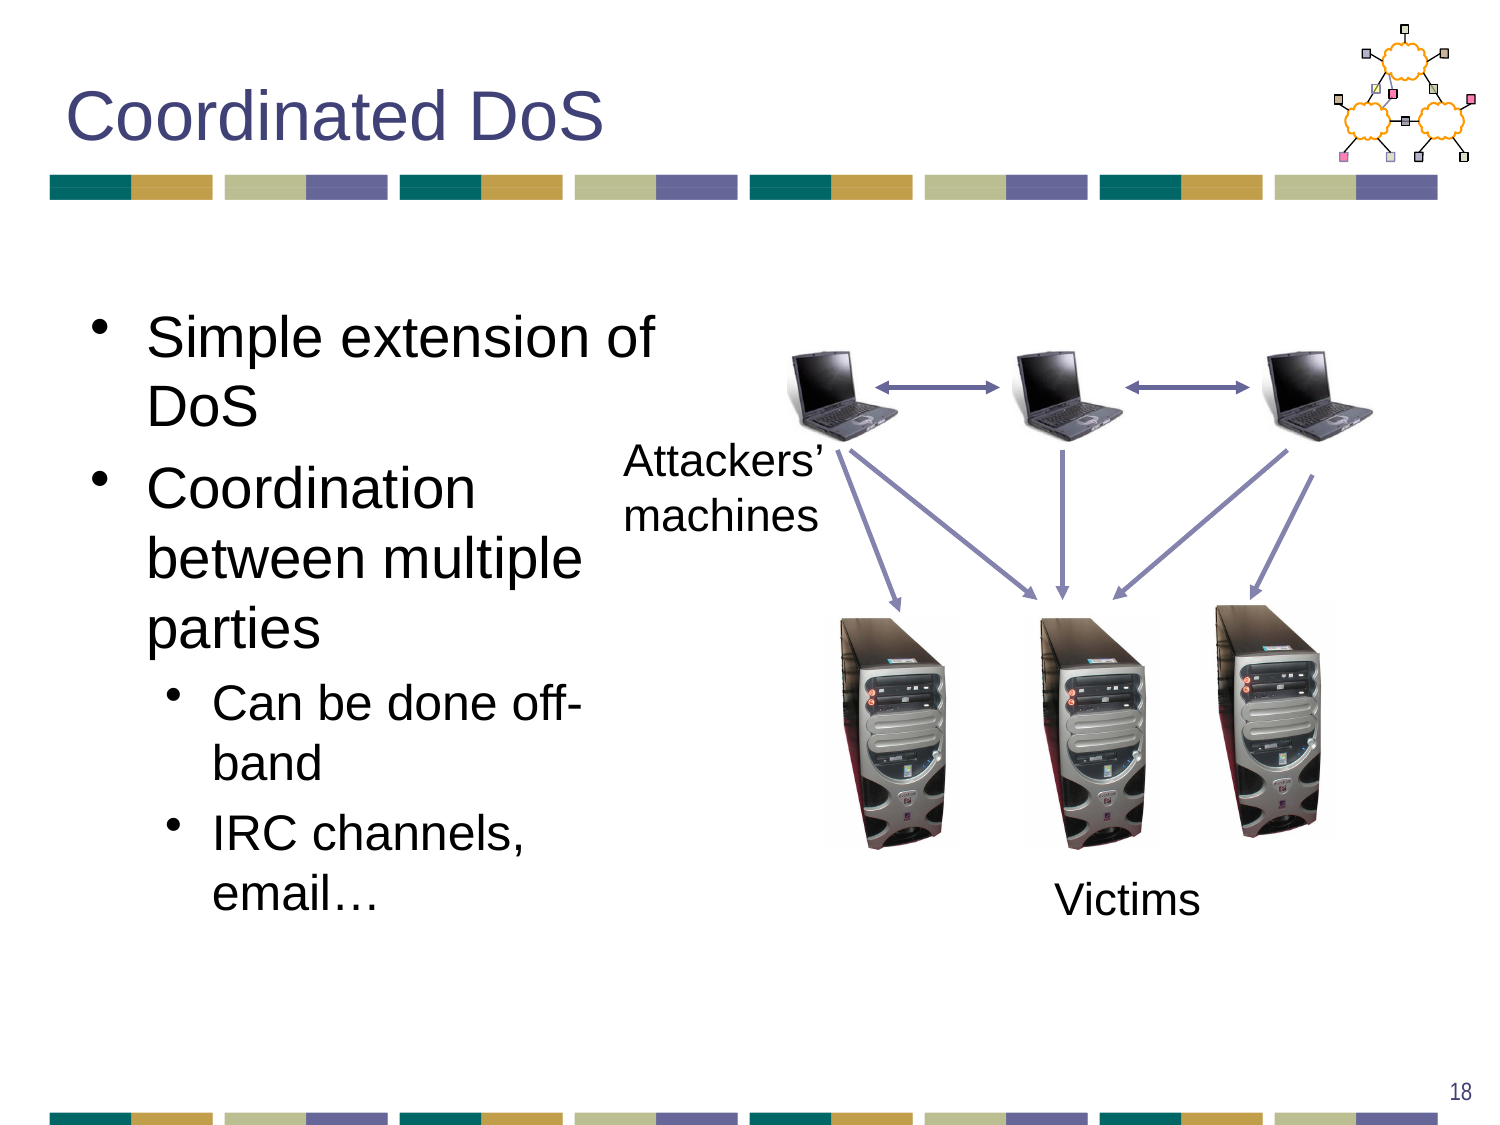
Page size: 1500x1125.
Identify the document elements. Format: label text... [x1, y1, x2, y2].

title Coordinated DoS [50, 62, 1388, 163]
text_box [1249, 474, 1313, 598]
picture [1024, 612, 1161, 851]
text_box [852, 452, 1038, 601]
text_box [1056, 452, 1069, 601]
text_box [904, 381, 1000, 394]
picture [1012, 349, 1126, 443]
picture [787, 349, 901, 443]
text_box [1129, 381, 1250, 394]
text_box Victims [1039, 862, 1217, 933]
text_box [1112, 452, 1286, 601]
list Simple extension of DoS Coordination between multiple parties Can be done off-band IRC channels, email… [75, 291, 696, 1050]
picture [824, 612, 961, 851]
text_box Attackers’ machines [608, 423, 851, 549]
slide_number 18 [1174, 1037, 1488, 1113]
text_box [838, 452, 902, 610]
picture [1199, 599, 1336, 838]
picture [1262, 349, 1376, 443]
